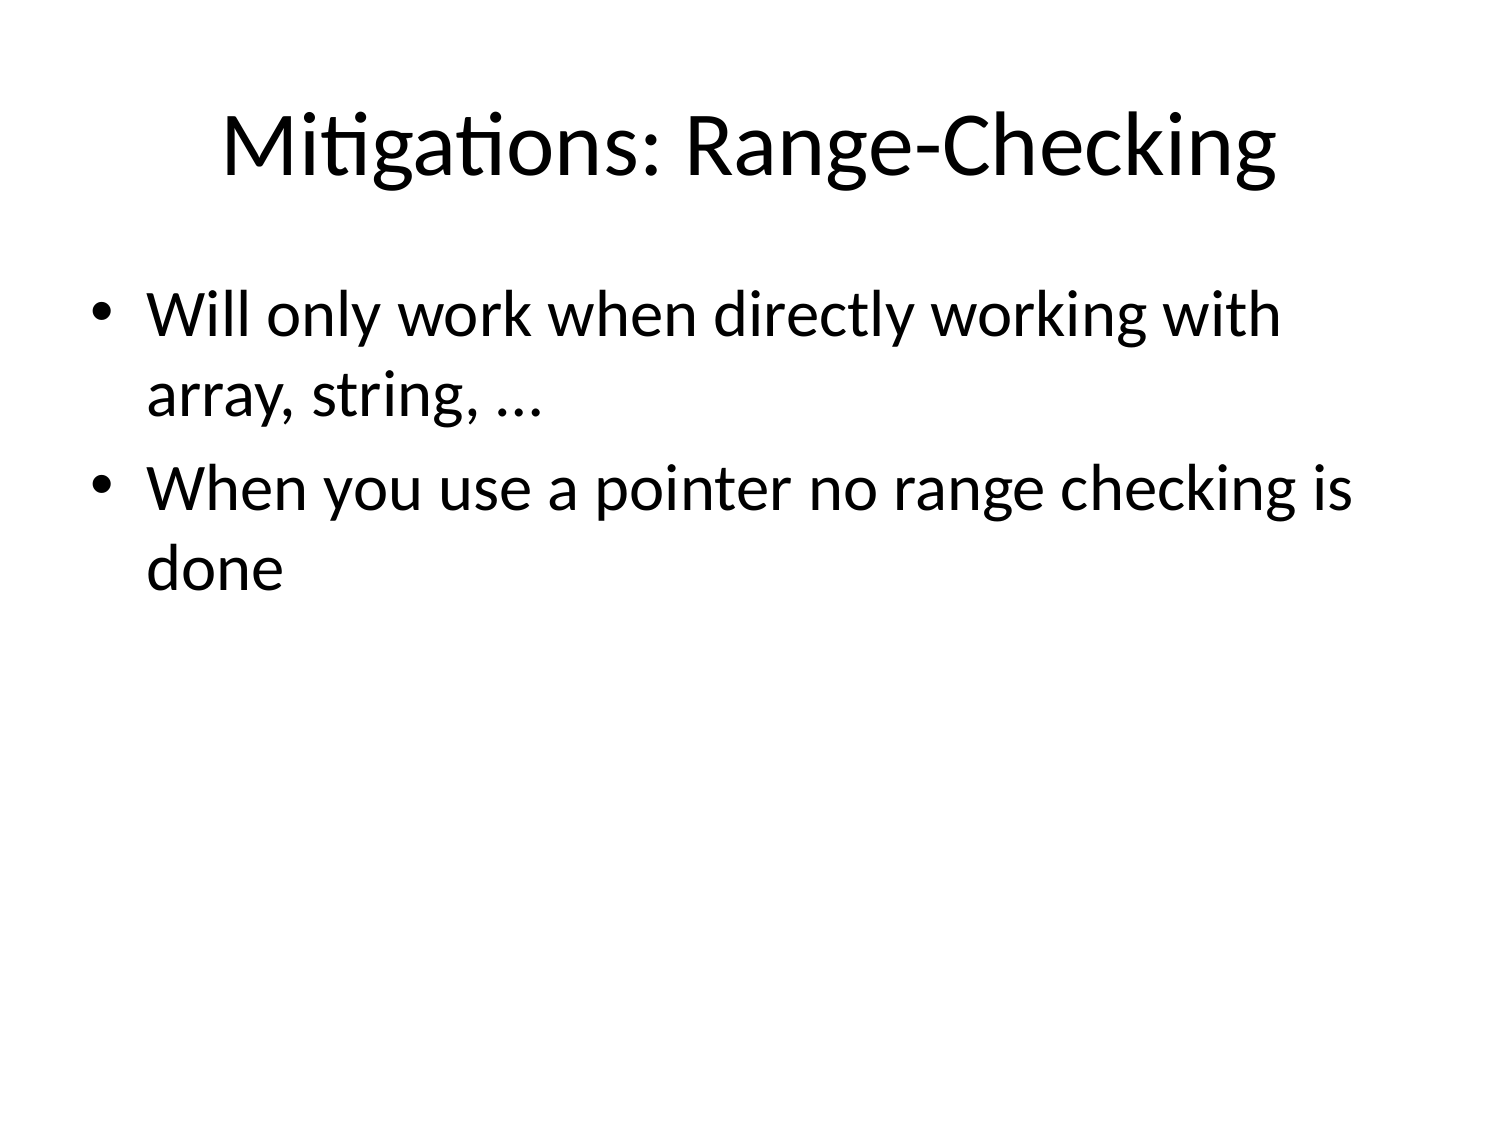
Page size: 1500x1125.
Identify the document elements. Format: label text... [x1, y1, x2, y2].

title Mitigations: Range-Checking [75, 45, 1425, 233]
list Will only work when directly working with array, string, … When you use a pointer no range checking is done [75, 262, 1425, 1005]
